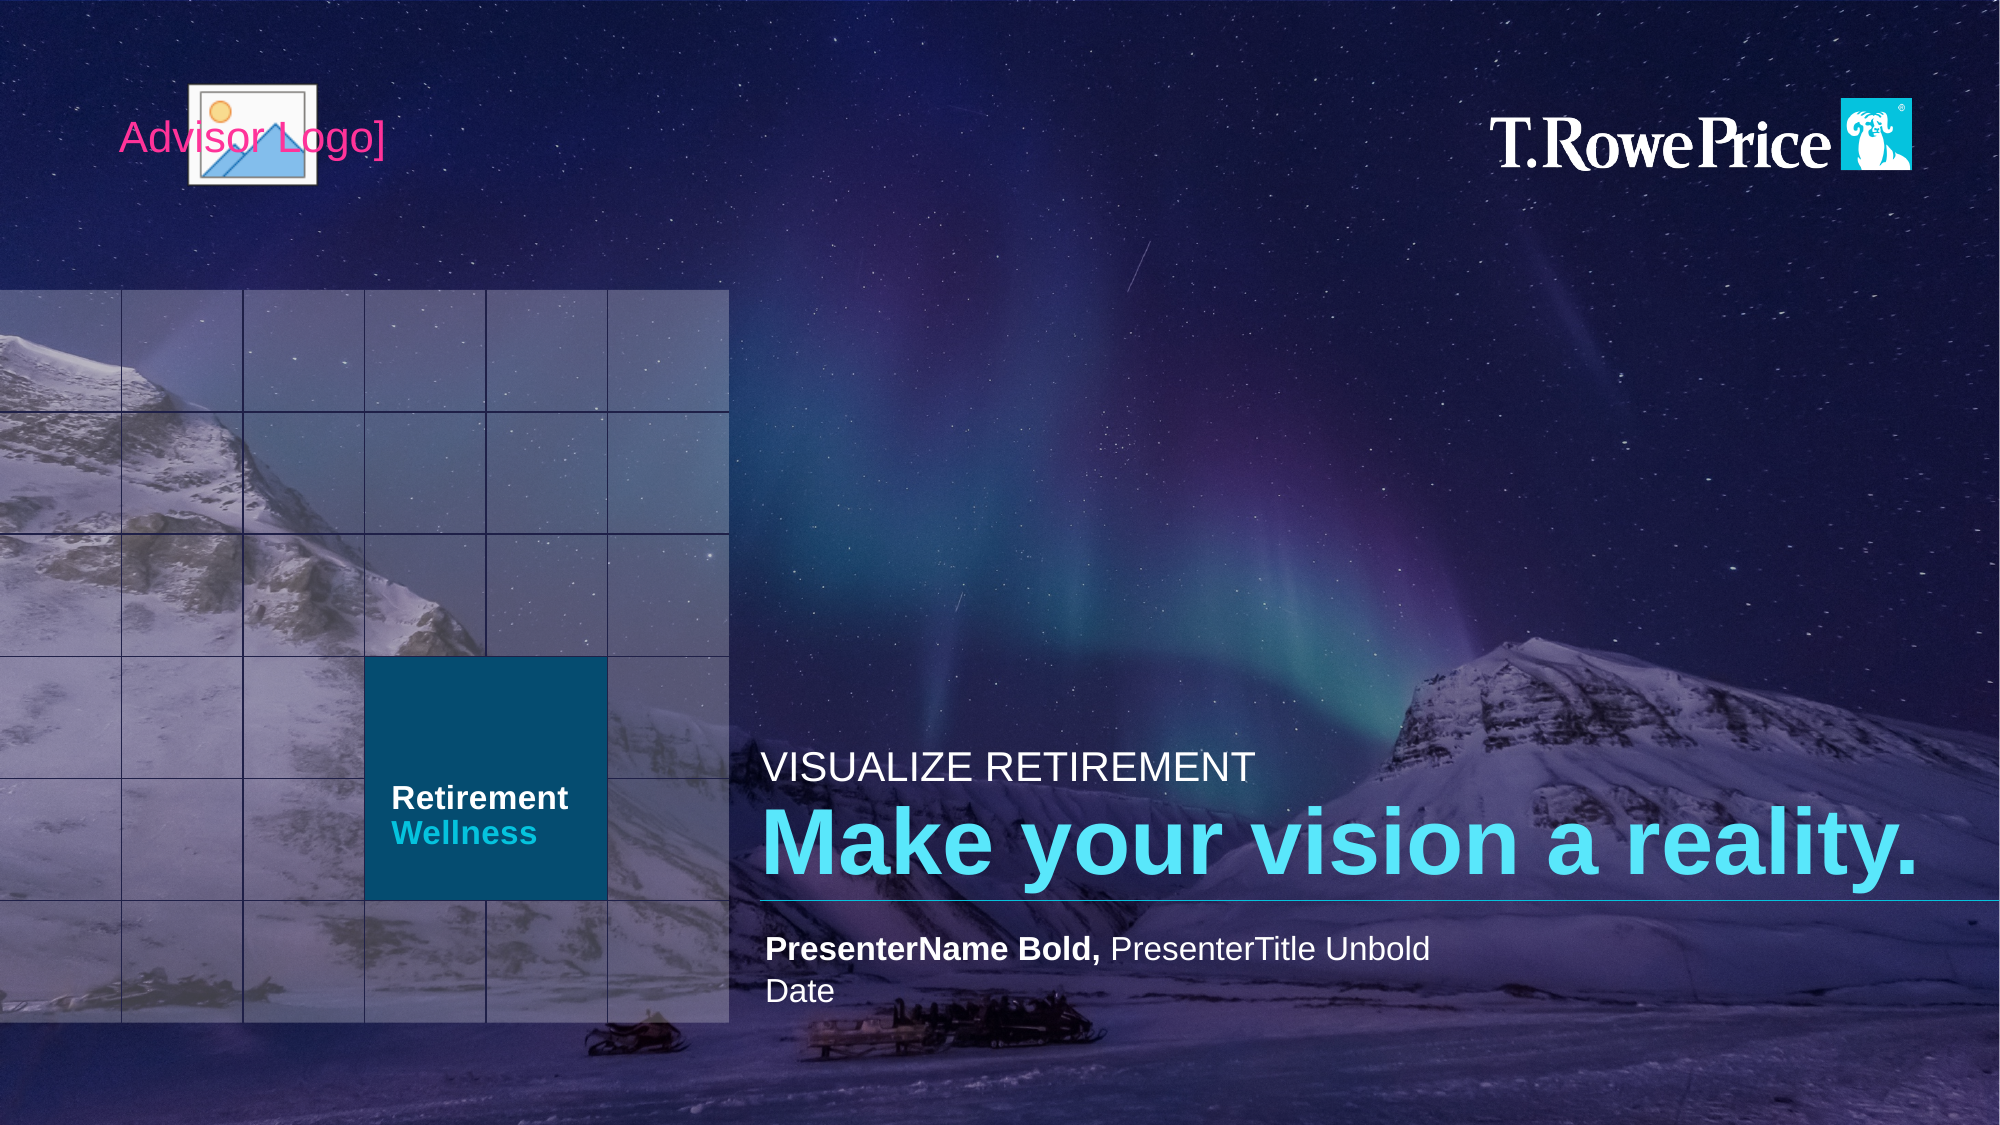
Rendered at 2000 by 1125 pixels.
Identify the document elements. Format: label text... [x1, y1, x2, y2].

picture [0, 0, 2000, 1125]
text_box PresenterName Bold, PresenterTitle Unbold Date [764, 917, 1950, 1033]
